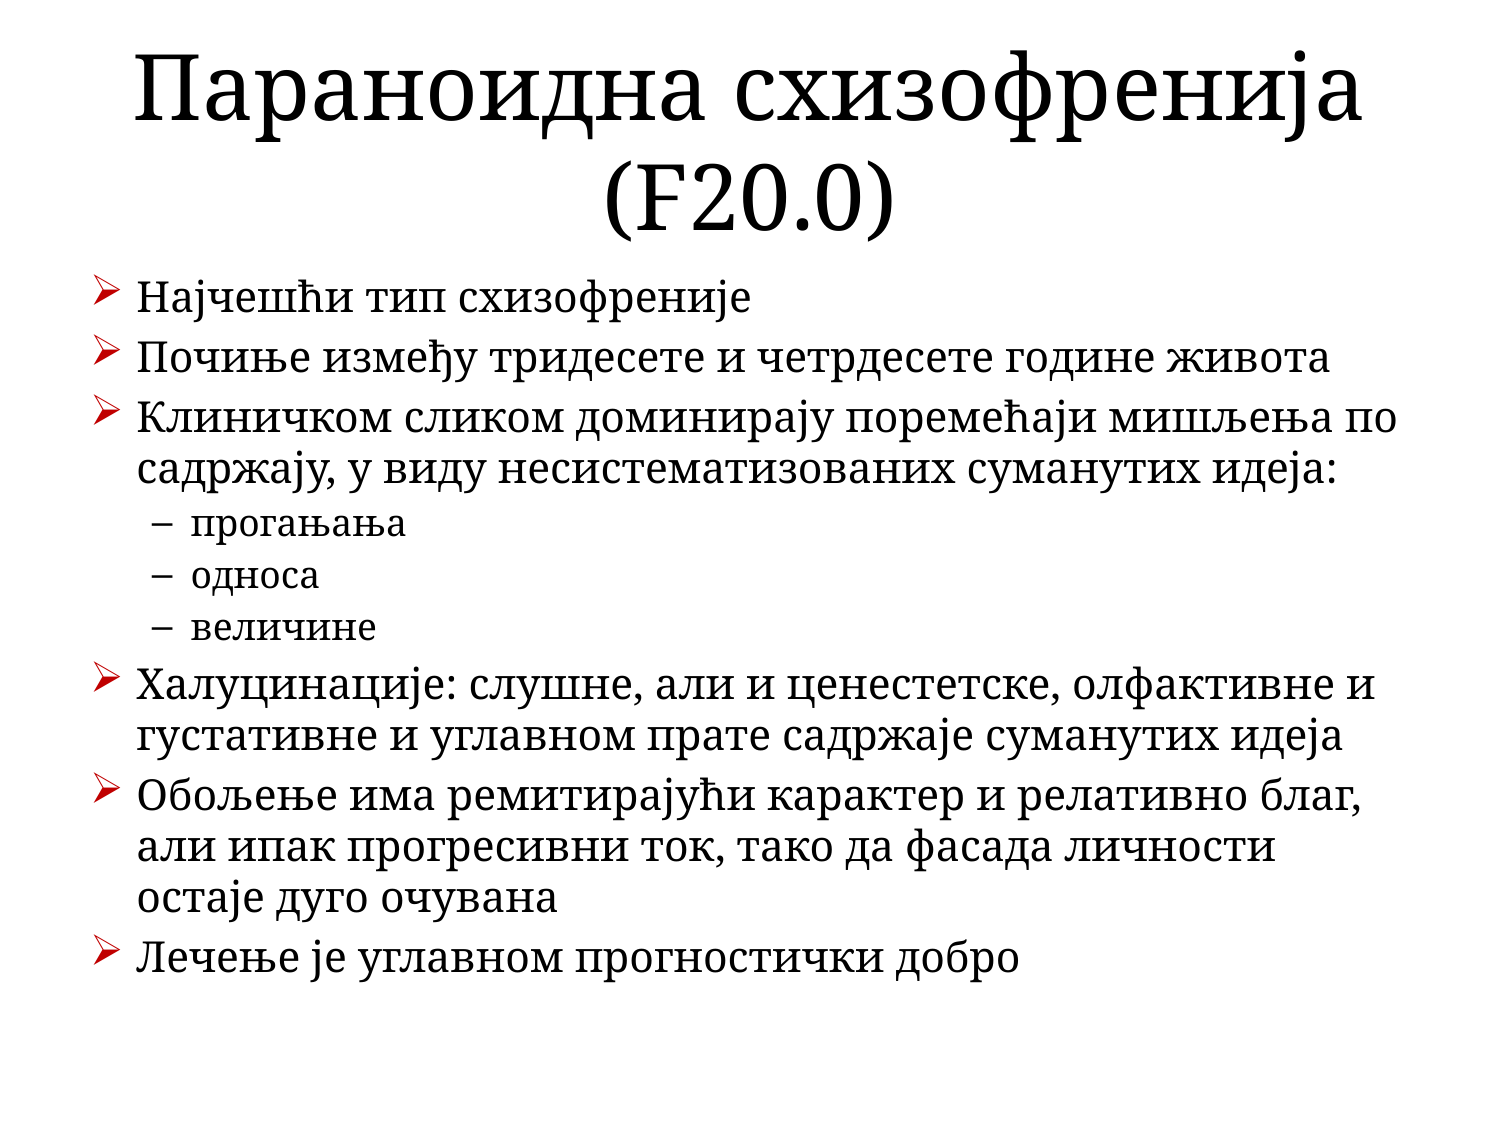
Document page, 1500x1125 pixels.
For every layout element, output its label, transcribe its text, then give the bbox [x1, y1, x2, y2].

title Параноидна схизофренија (F20.0) [74, 44, 1426, 233]
list Најчешћи тип схизофреније Почиње између тридесете и четрдесете године живота Клиничком сликом доминирају поремећаји мишљења по садржају, у виду несистематизованих суманутих идеја: прогањања односа величине Халуцинације: слушне, али и ценестетске, олфактивне и густативне и углавном прате садржаје суманутих идеја Обољење има ремитирајући карактер и релативно благ, али ипак прогресивни ток, тако да фасада личности остаје дуго очувана Лечење је углавном прогностички добро [74, 262, 1426, 1044]
